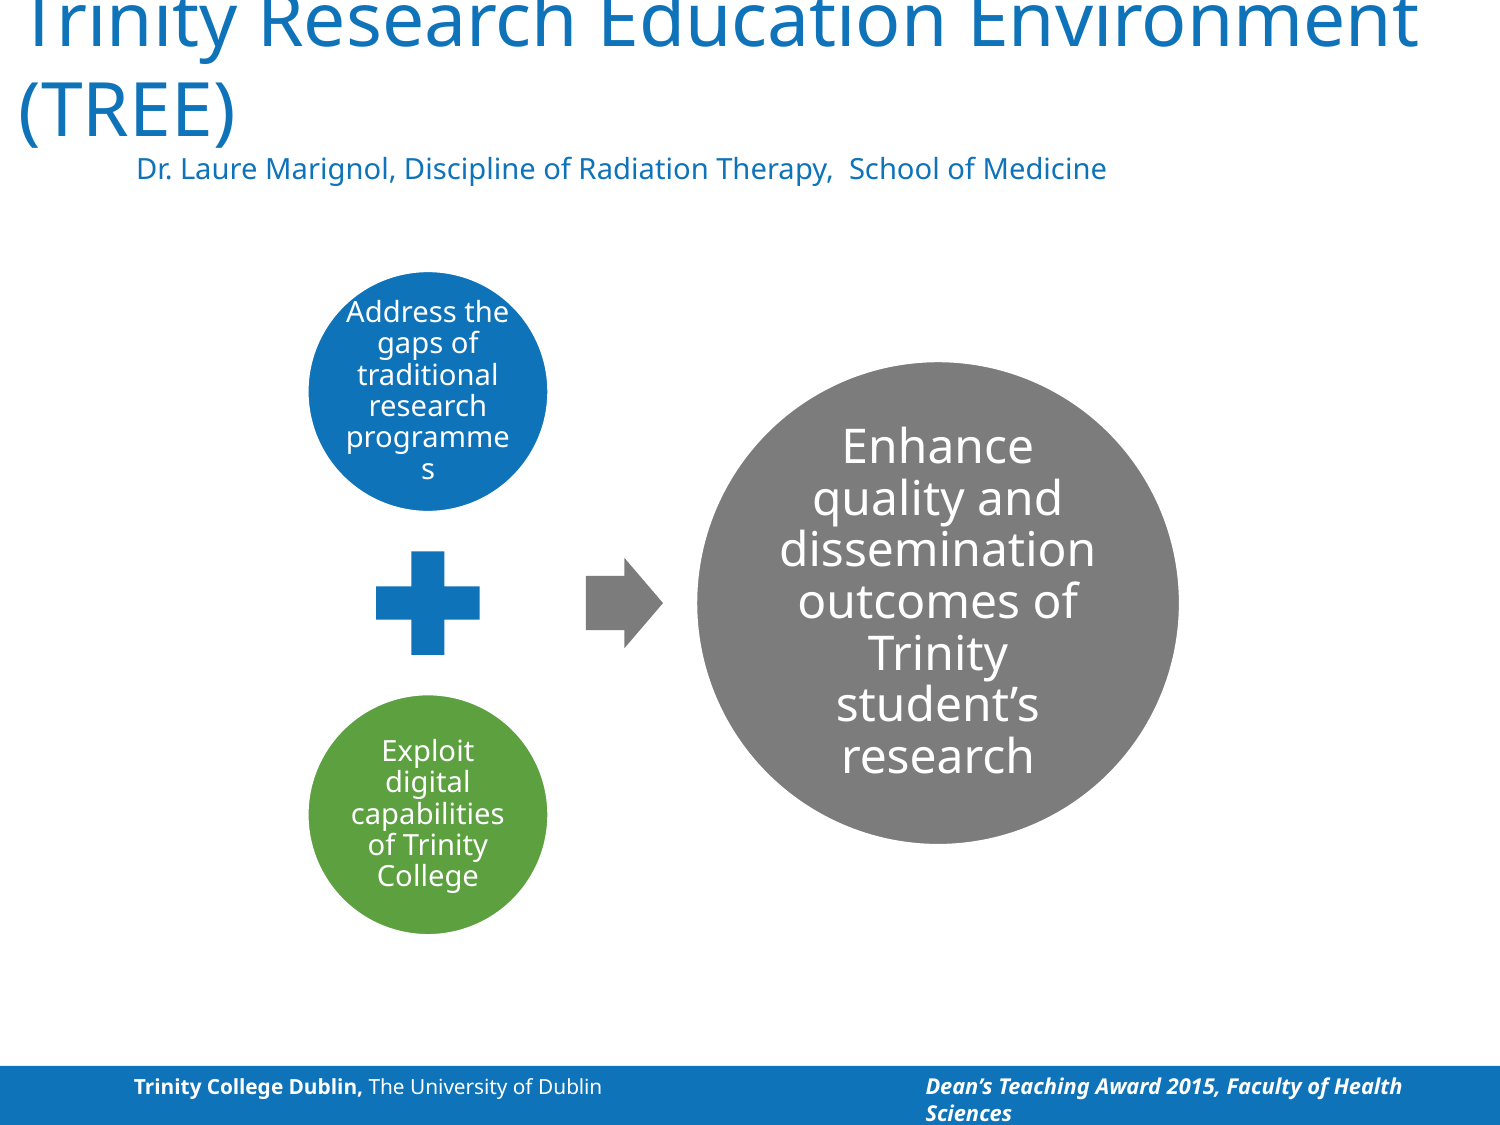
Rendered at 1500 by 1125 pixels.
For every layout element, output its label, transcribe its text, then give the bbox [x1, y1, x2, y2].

text_box Dean’s Teaching Award 2015, Faculty of Health Sciences [910, 1065, 1500, 1125]
title Trinity Research Education Environment (TREE) [18, 59, 1500, 152]
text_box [243, 269, 1244, 937]
list Dr. Laure Marignol, Discipline of Radiation Therapy, School of Medicine [135, 149, 1367, 196]
